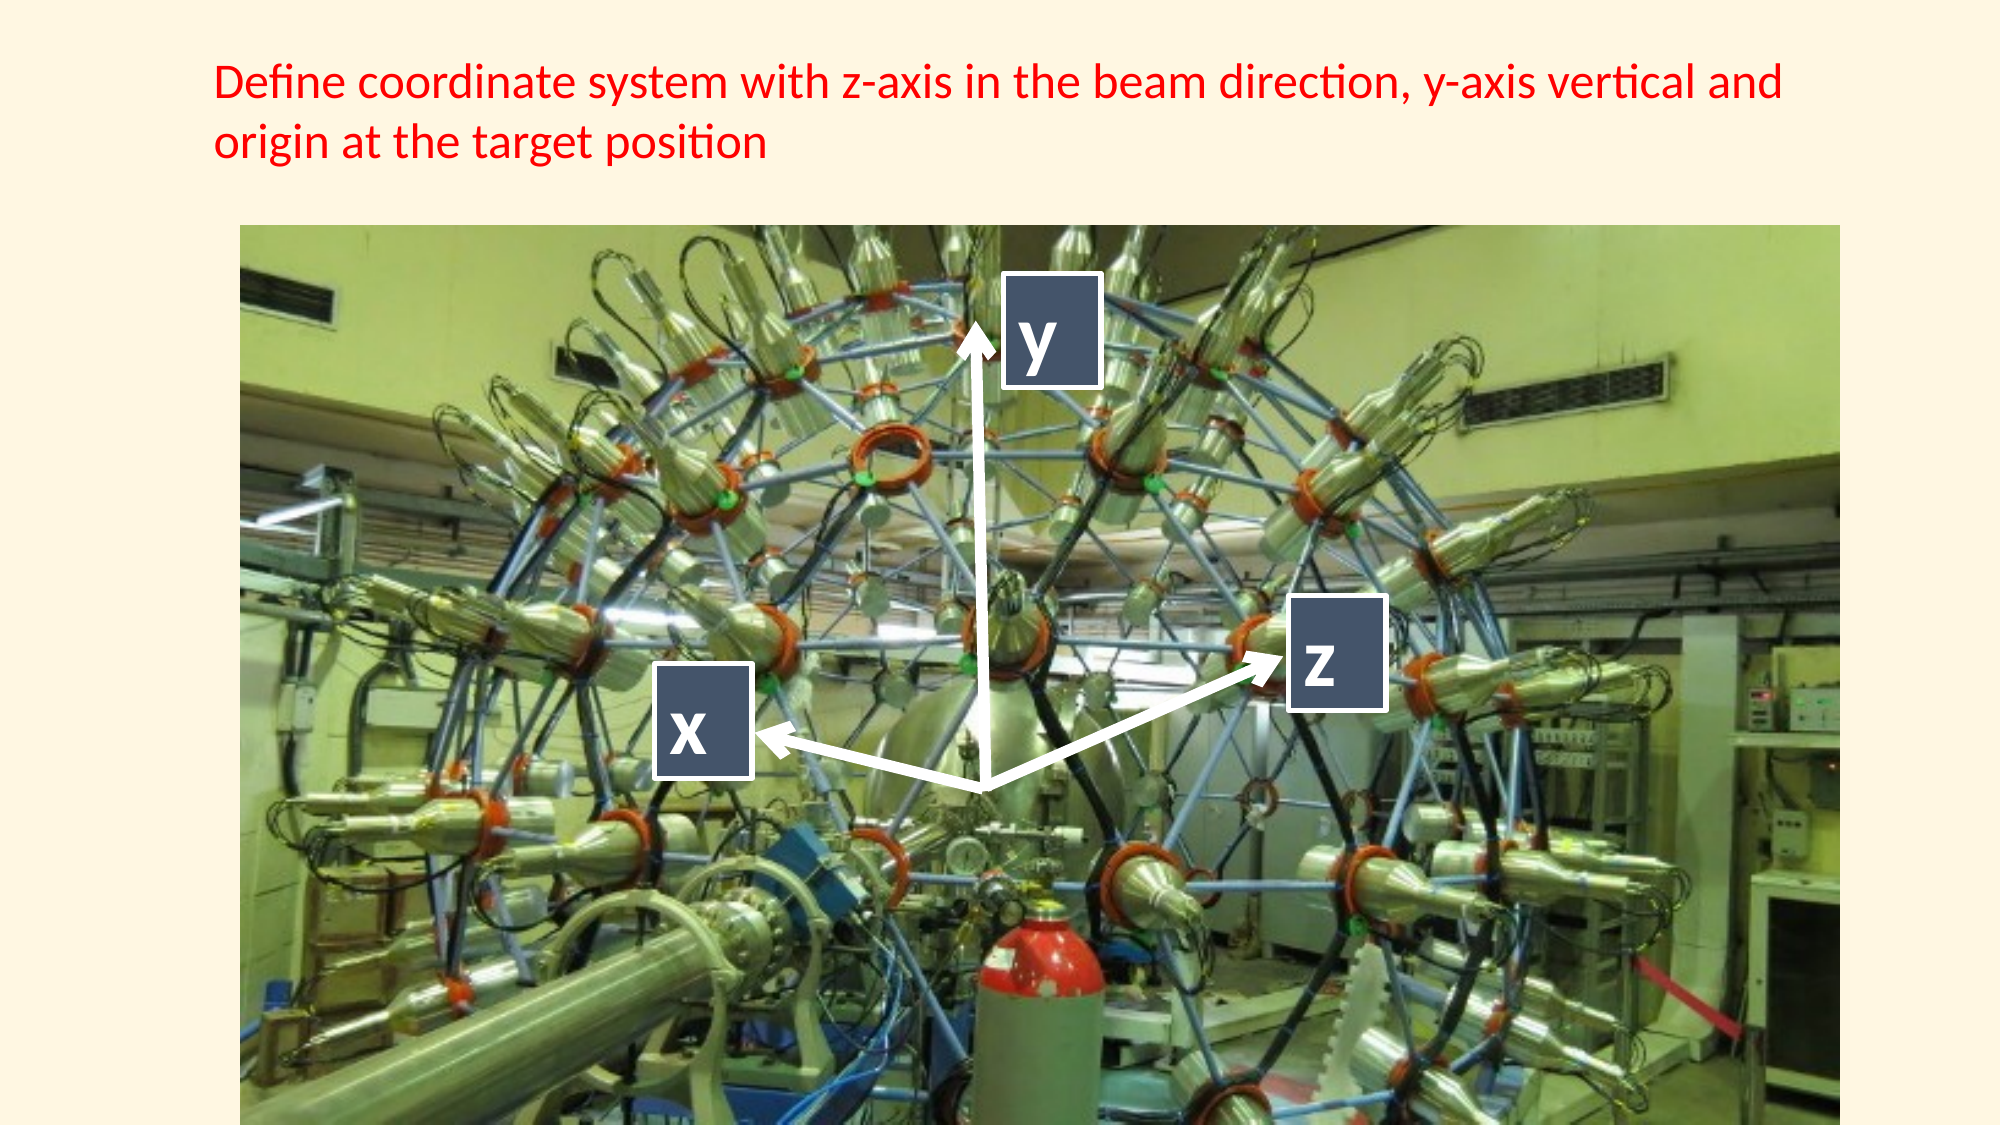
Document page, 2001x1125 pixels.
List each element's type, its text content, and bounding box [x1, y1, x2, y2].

picture [240, 225, 1840, 1125]
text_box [986, 656, 1284, 787]
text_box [975, 320, 986, 792]
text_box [754, 732, 984, 789]
text_box Define coordinate system with z-axis in the beam direction, y-axis vertical and origin at the target position [198, 41, 1802, 177]
